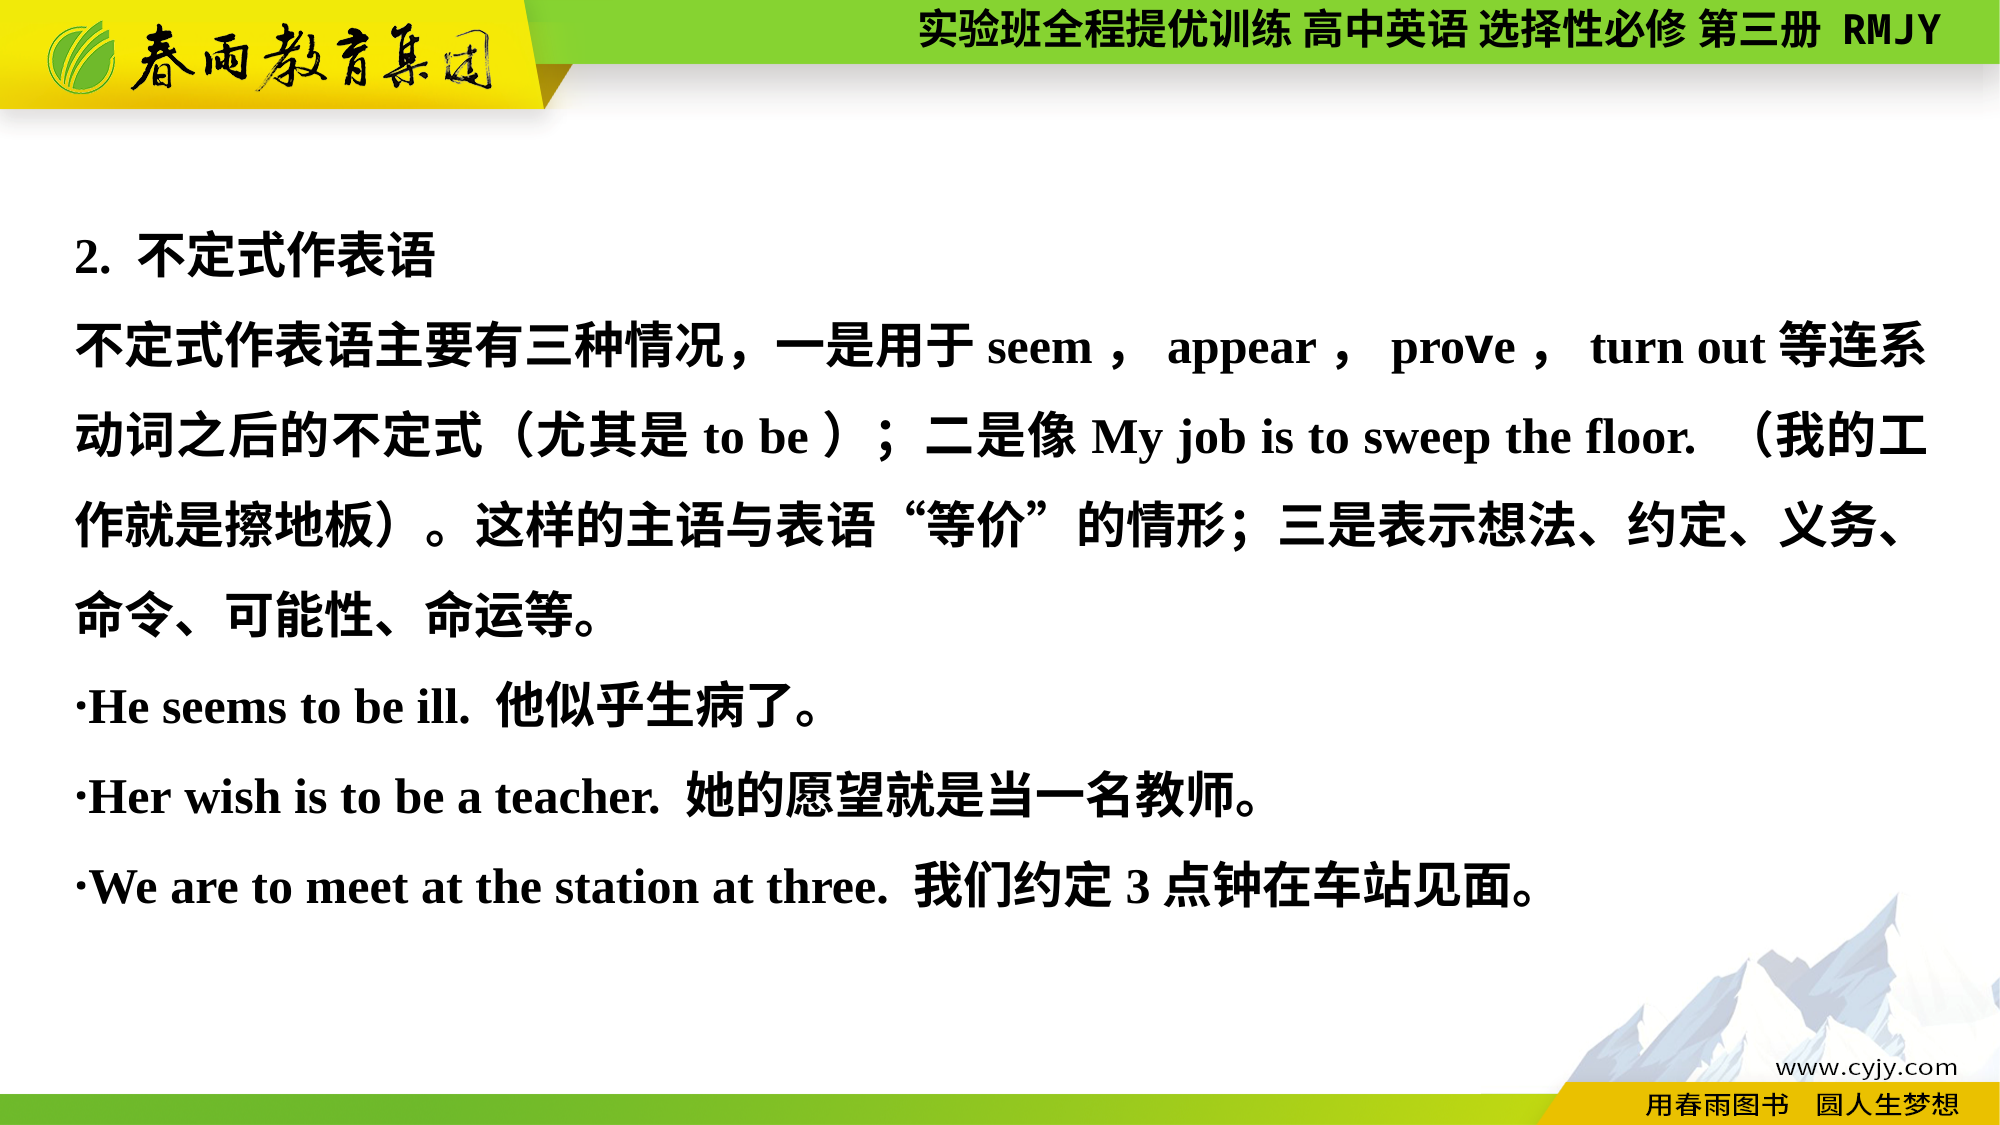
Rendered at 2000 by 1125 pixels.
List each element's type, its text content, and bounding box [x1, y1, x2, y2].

picture [0, 0, 2000, 1125]
list 2. 不定式作表语 不定式作表语主要有三种情况，一是用于seem，appear，prove，turn out等连系动词之后的不定式（尤其是to be）；二是像My job is to sweep the floor. （我的工作就是擦地板）。这样的主语与表语“等价”的情形；三是表示想法、约定、义务、命令、可能性、命运等。 ·He seems to be ill. 他似乎生病了。 ·Her wish is to be a teacher. 她的愿望就是当一名教师。 ·We are to meet at the station at three. 我们约定3点钟在车站见面。 [59, 186, 1944, 929]
